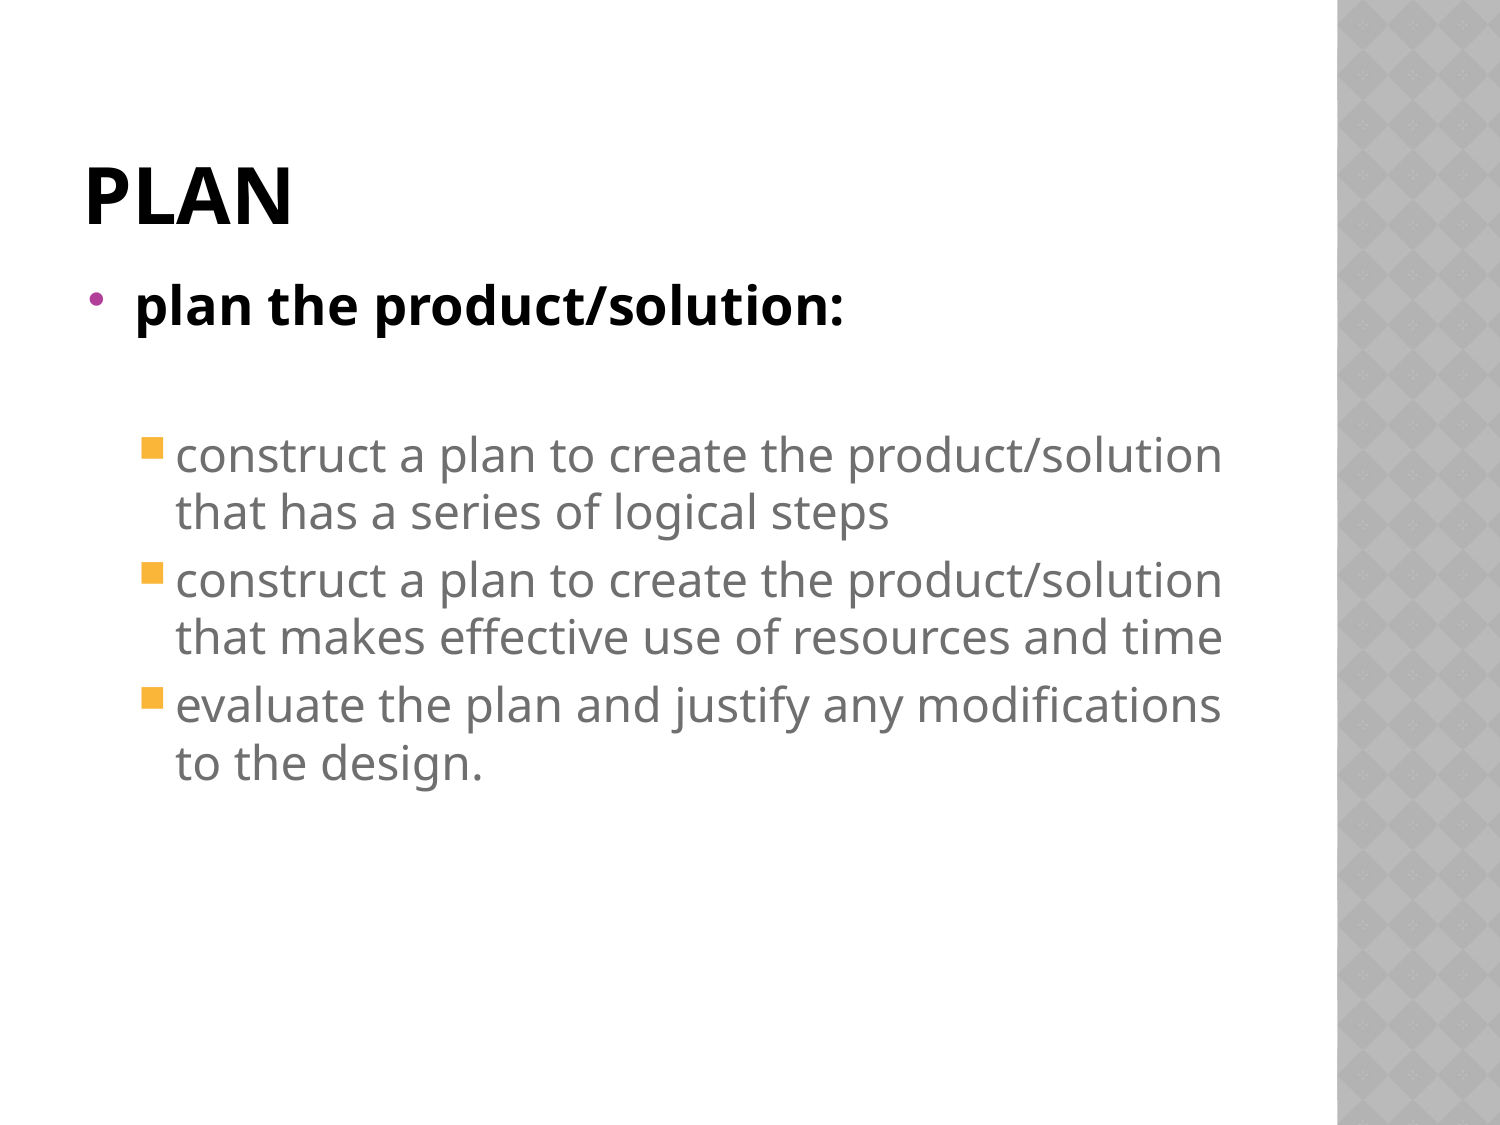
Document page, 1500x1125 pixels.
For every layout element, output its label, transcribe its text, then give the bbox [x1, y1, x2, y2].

title Plan [75, 52, 1263, 240]
list plan the product/solution: construct a plan to create the product/solution that has a series of logical steps construct a plan to create the product/solution that makes effective use of resources and time evaluate the plan and justify any modifications to the design. [75, 264, 1263, 1059]
